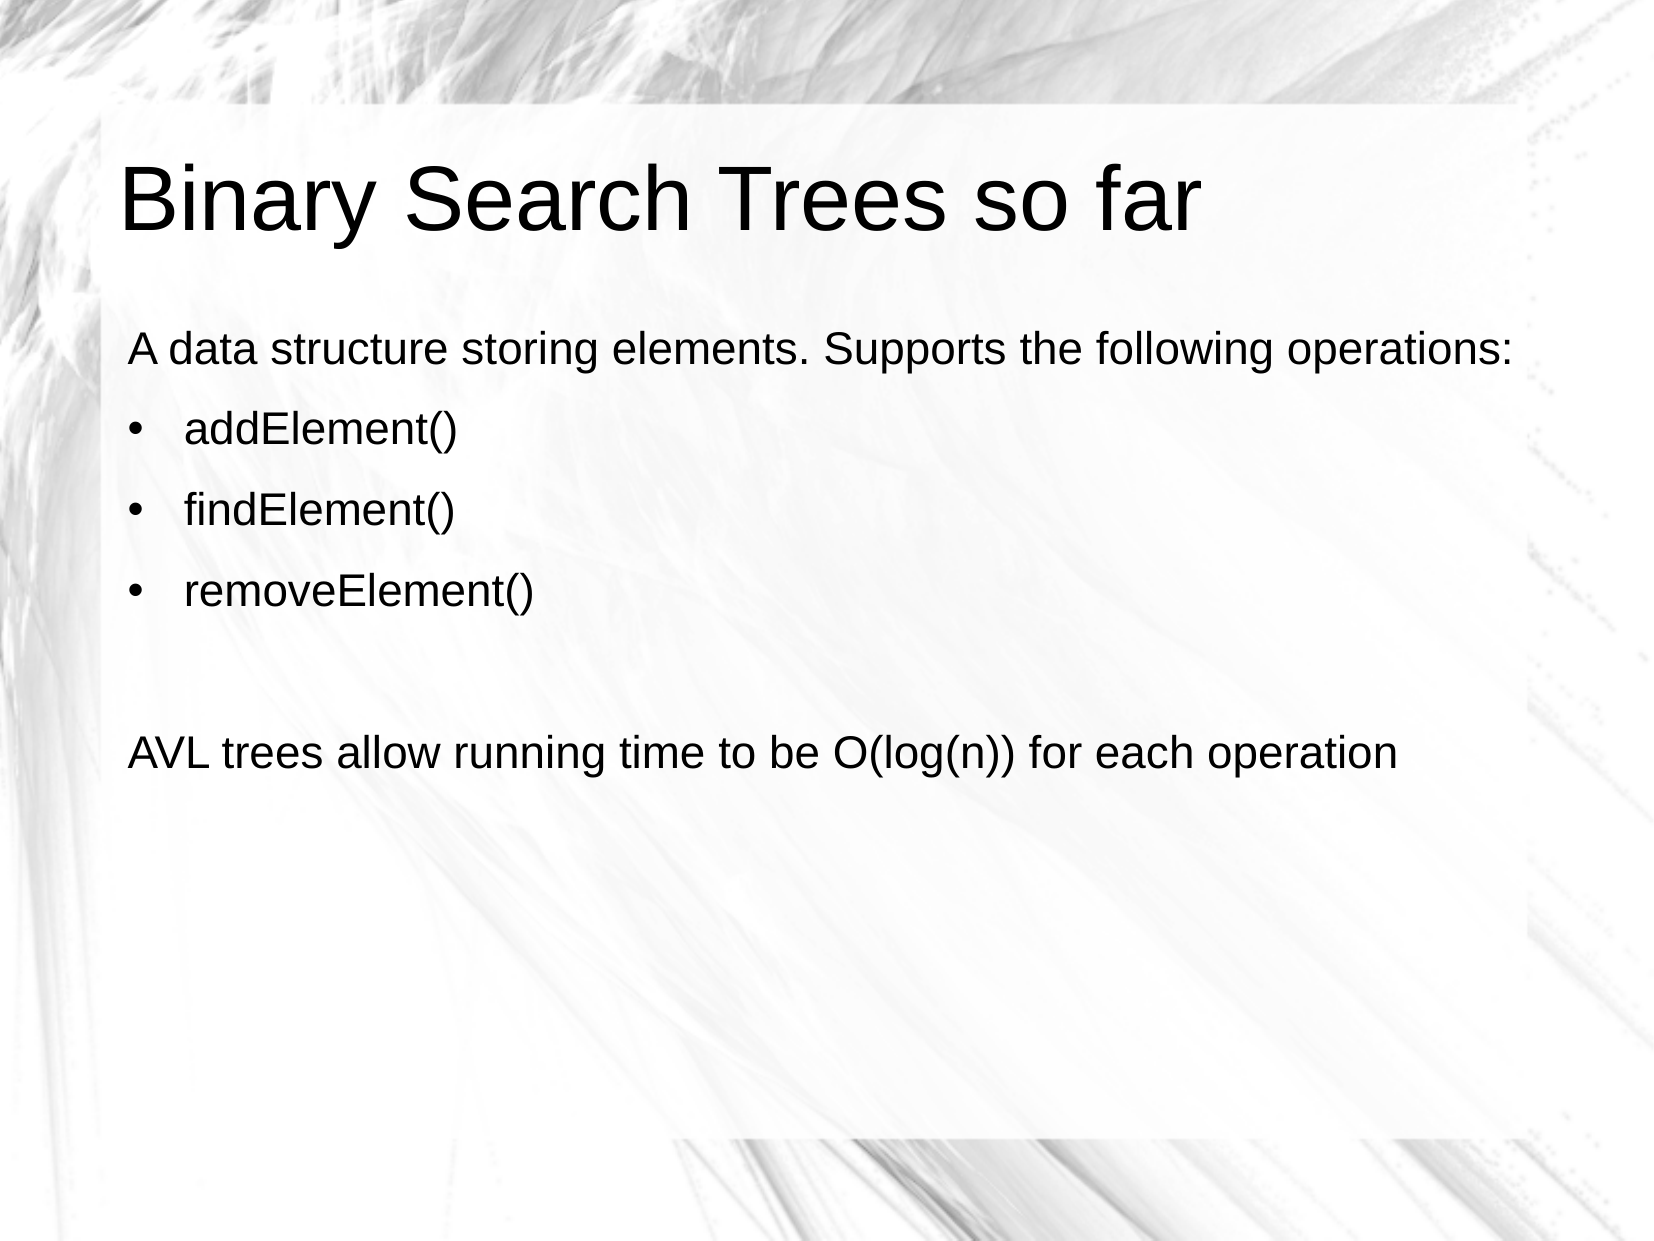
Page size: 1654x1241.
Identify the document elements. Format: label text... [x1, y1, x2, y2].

picture [0, 0, 1654, 1241]
title Binary Search Trees so far [118, 93, 1506, 299]
list A data structure storing elements. Supports the following operations: addElement() findElement() removeElement() AVL trees allow running time to be O(log(n)) for each operation [118, 319, 1571, 1109]
